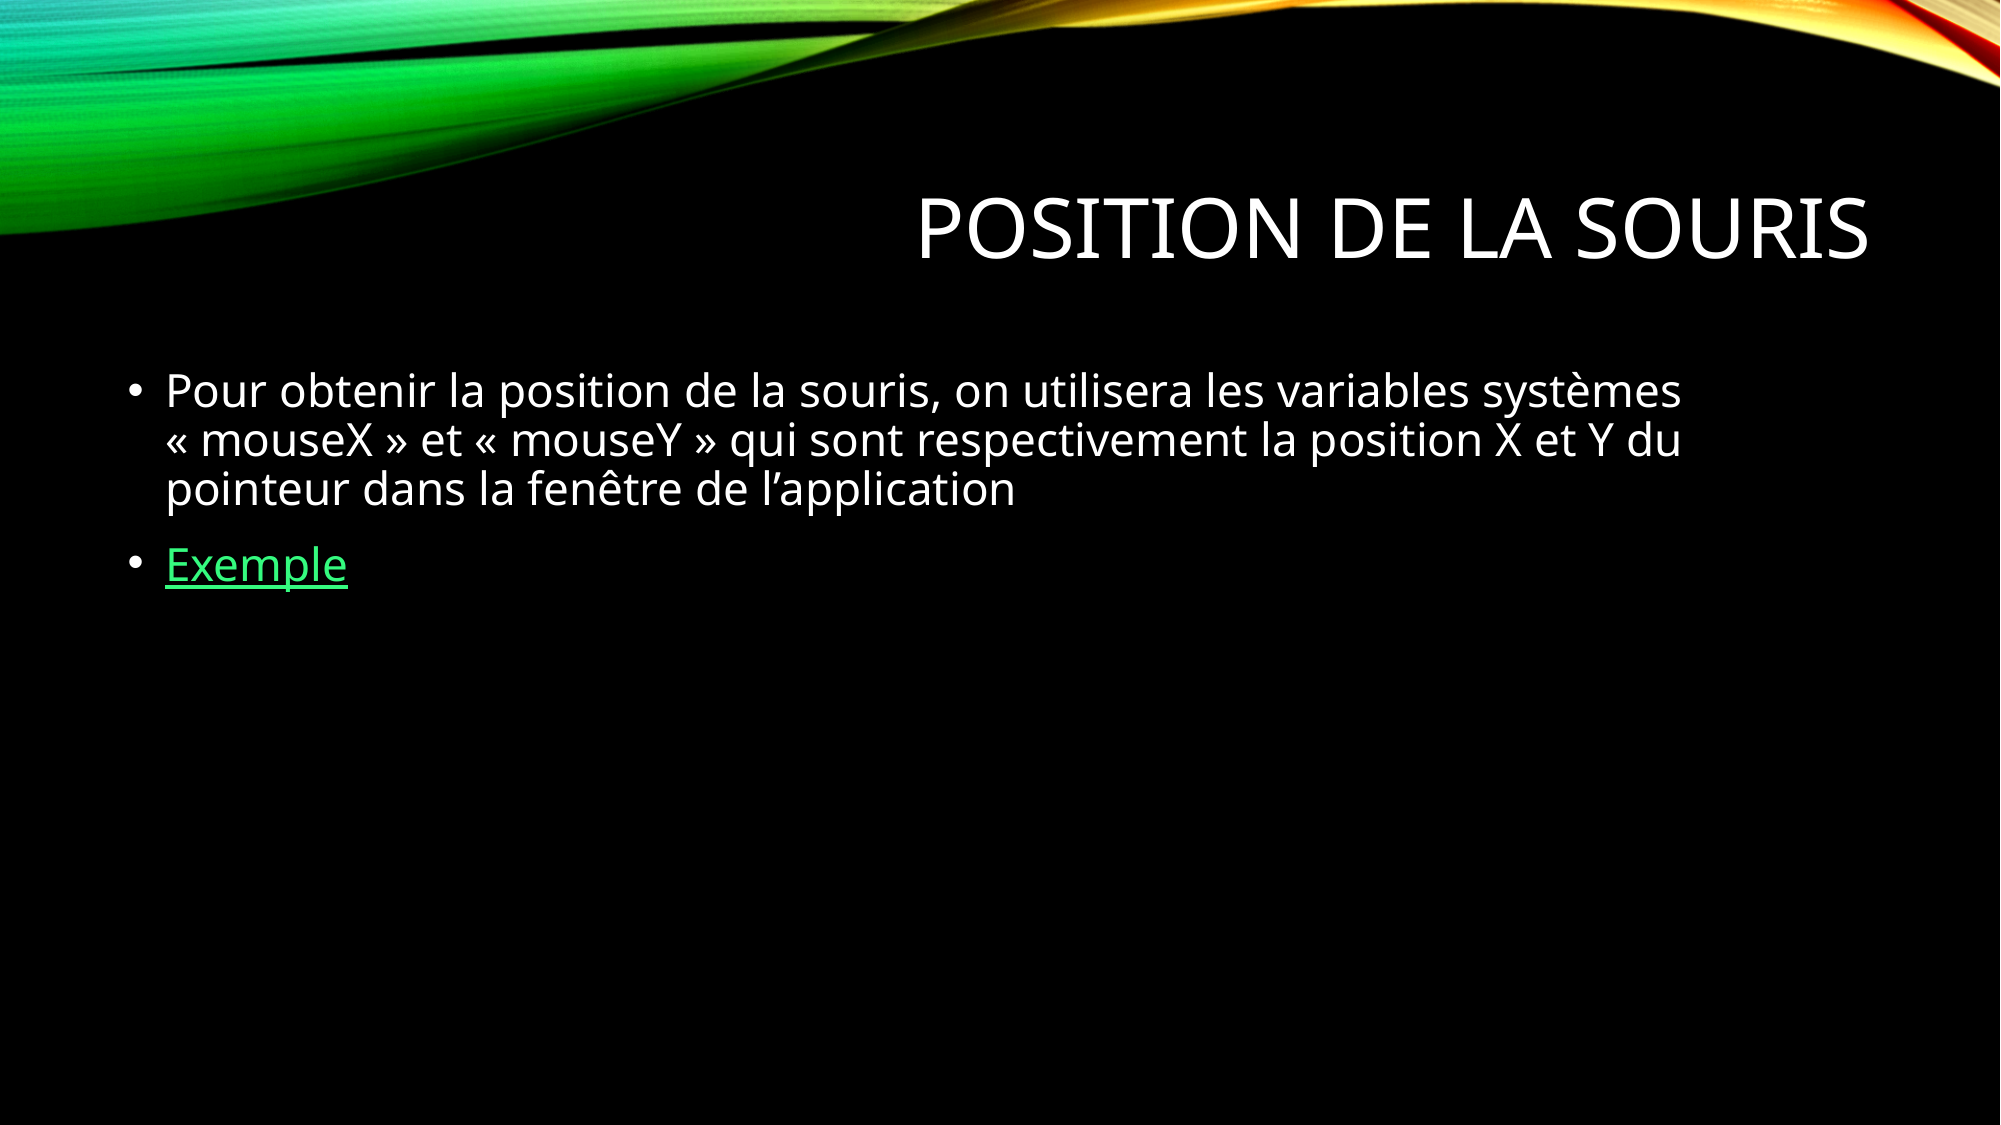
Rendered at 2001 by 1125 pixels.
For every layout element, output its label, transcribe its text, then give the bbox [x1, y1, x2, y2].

title Position de la souris [474, 125, 1888, 338]
list Pour obtenir la position de la souris, on utilisera les variables systèmes « mouseX » et « mouseY » qui sont respectivement la position X et Y du pointeur dans la fenêtre de l’application Exemple [112, 360, 1888, 1021]
picture [0, 0, 2000, 237]
